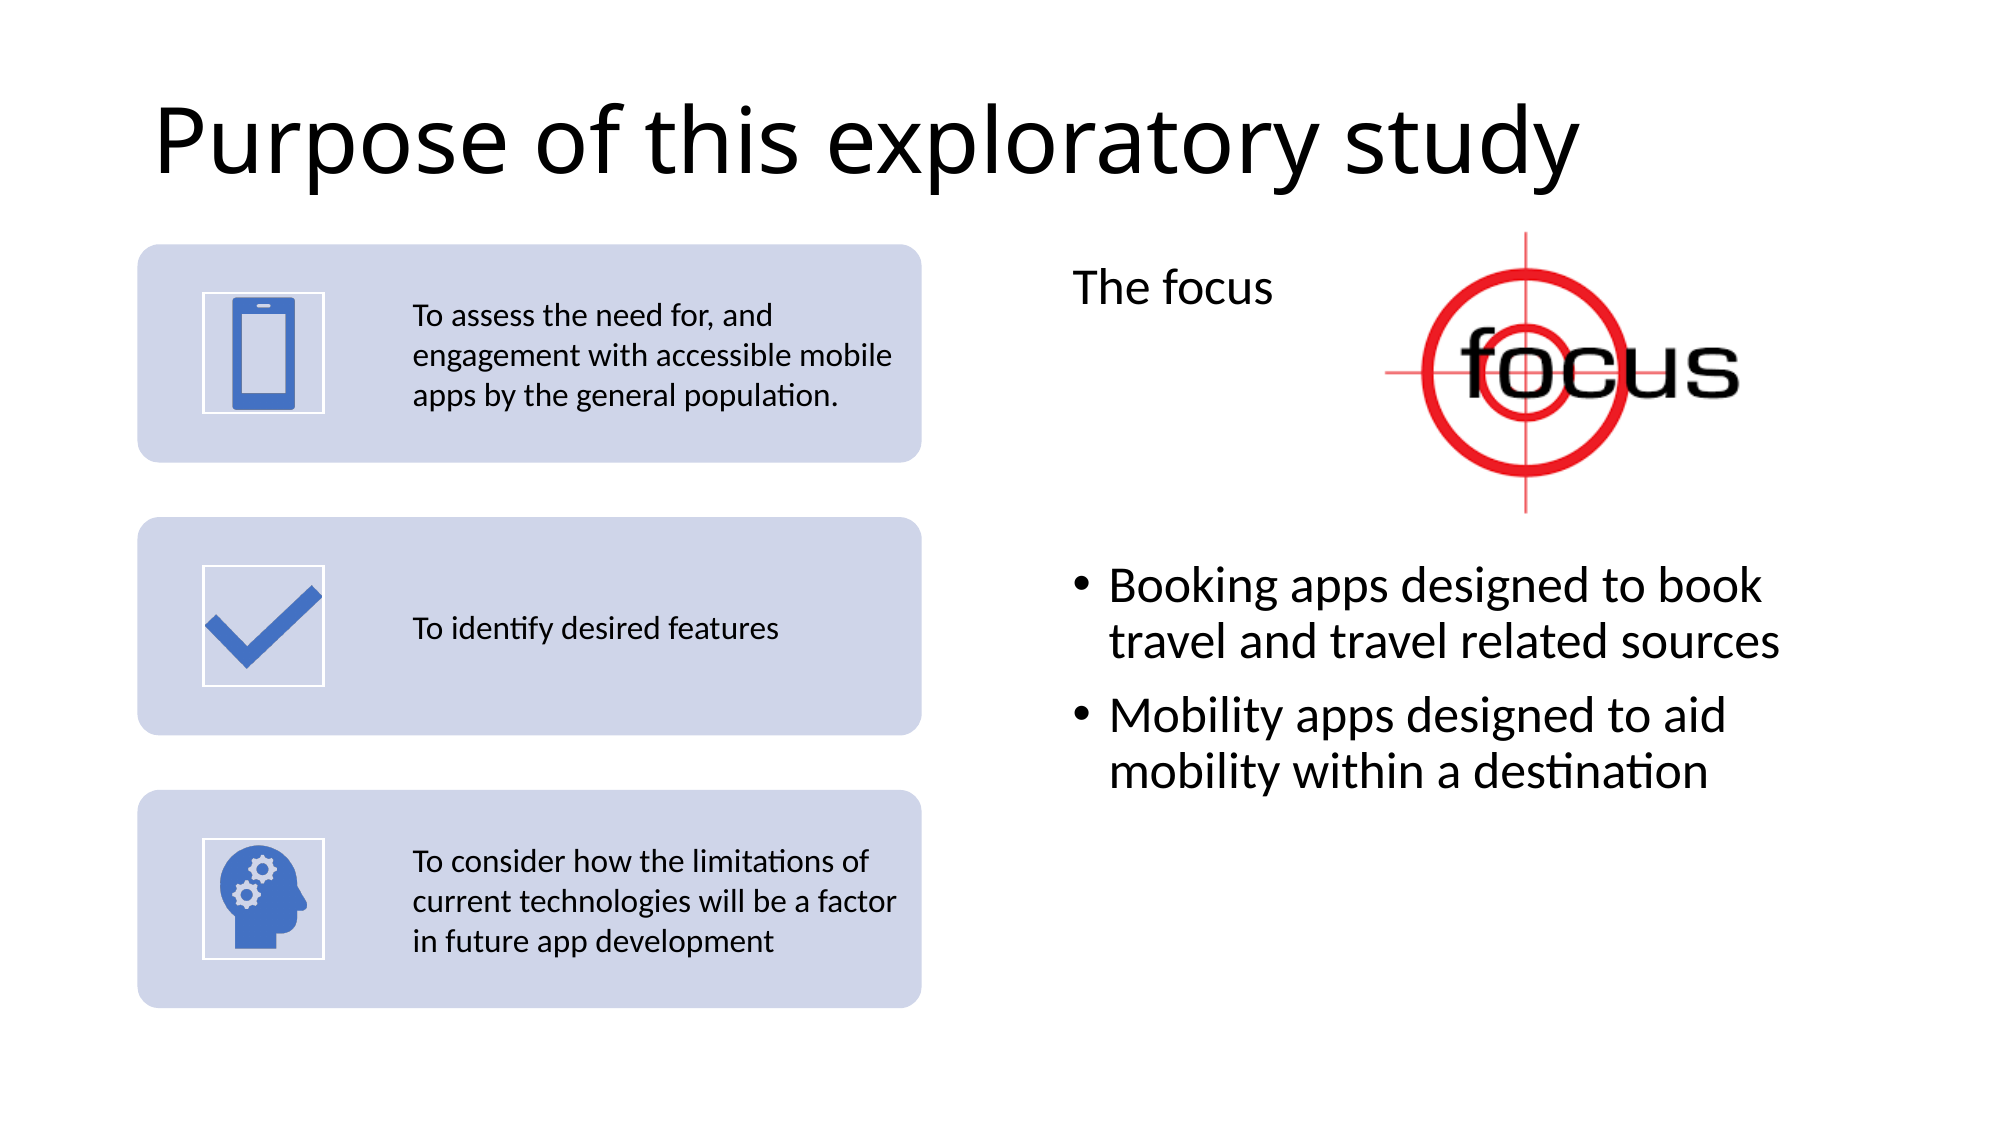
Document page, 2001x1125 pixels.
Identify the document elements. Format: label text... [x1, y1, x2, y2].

title Purpose of this exploratory study [137, 35, 1863, 253]
text_box The focus Booking apps designed to book travel and travel related sources Mobility apps designed to aid mobility within a destination [1057, 252, 1819, 849]
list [137, 244, 922, 1009]
picture [1379, 226, 1799, 520]
